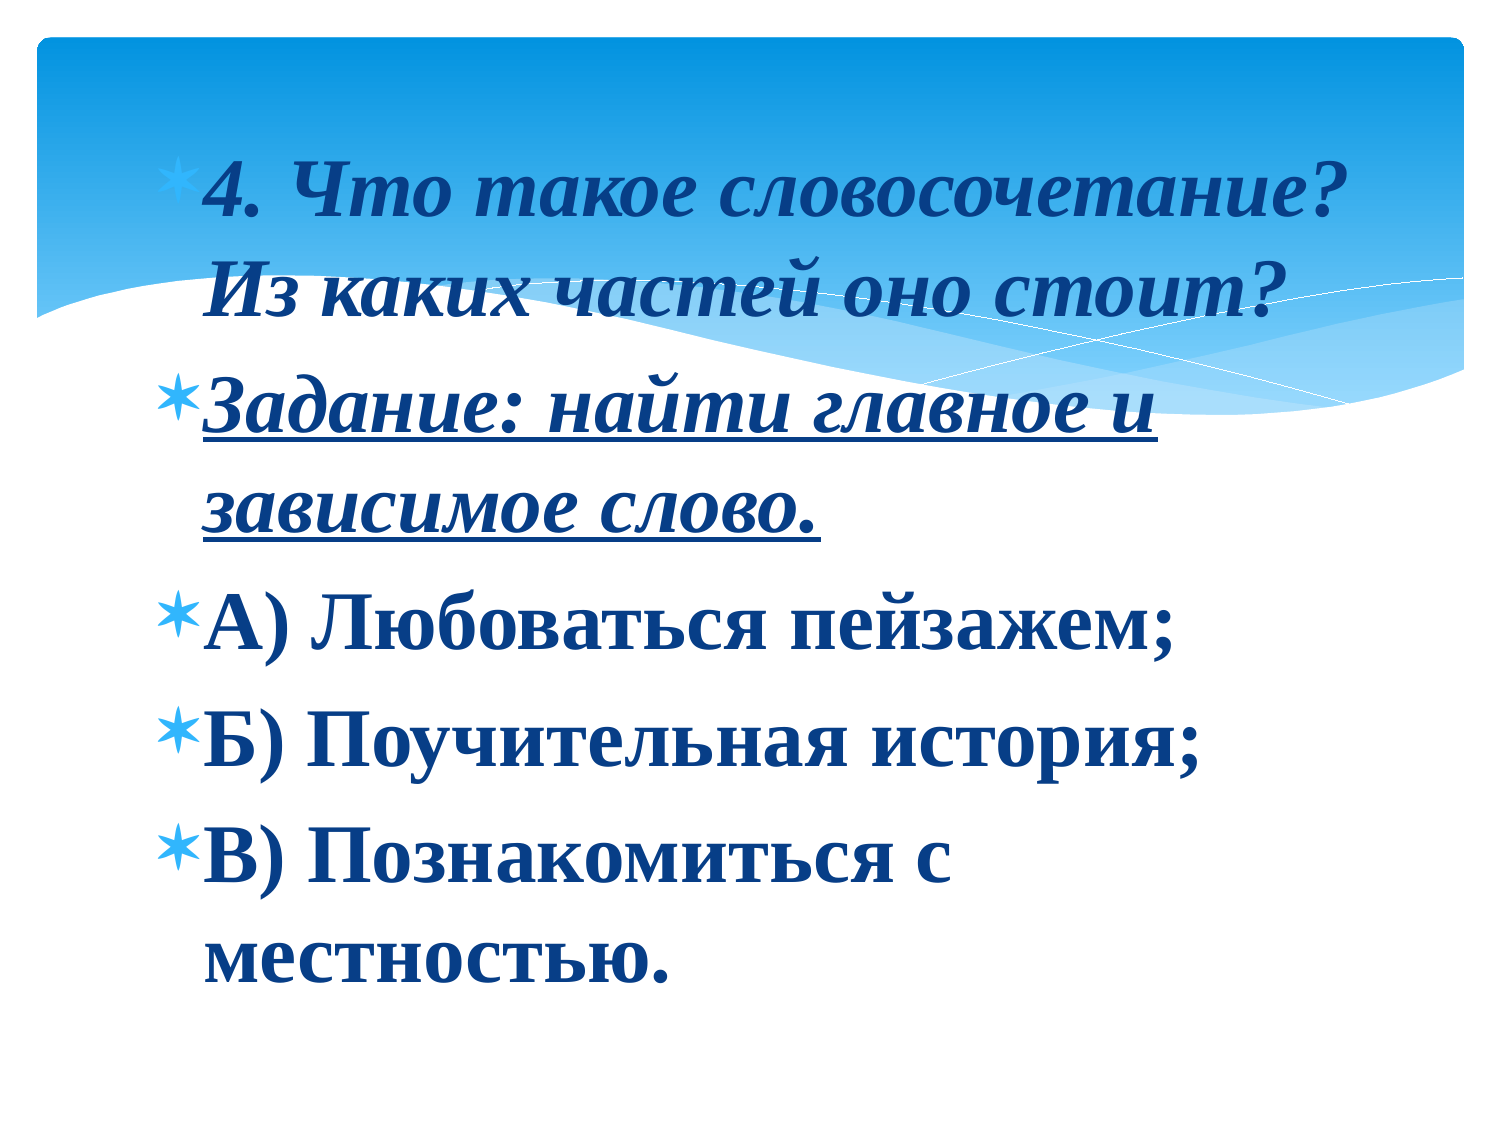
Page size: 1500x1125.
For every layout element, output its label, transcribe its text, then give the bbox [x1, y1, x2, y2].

list 4. Что такое словосочетание? Из каких частей оно стоит? Задание: найти главное и зависимое слово. А) Любоваться пейзажем; Б) Поучительная история; В) Познакомиться с местностью. [143, 125, 1376, 1094]
